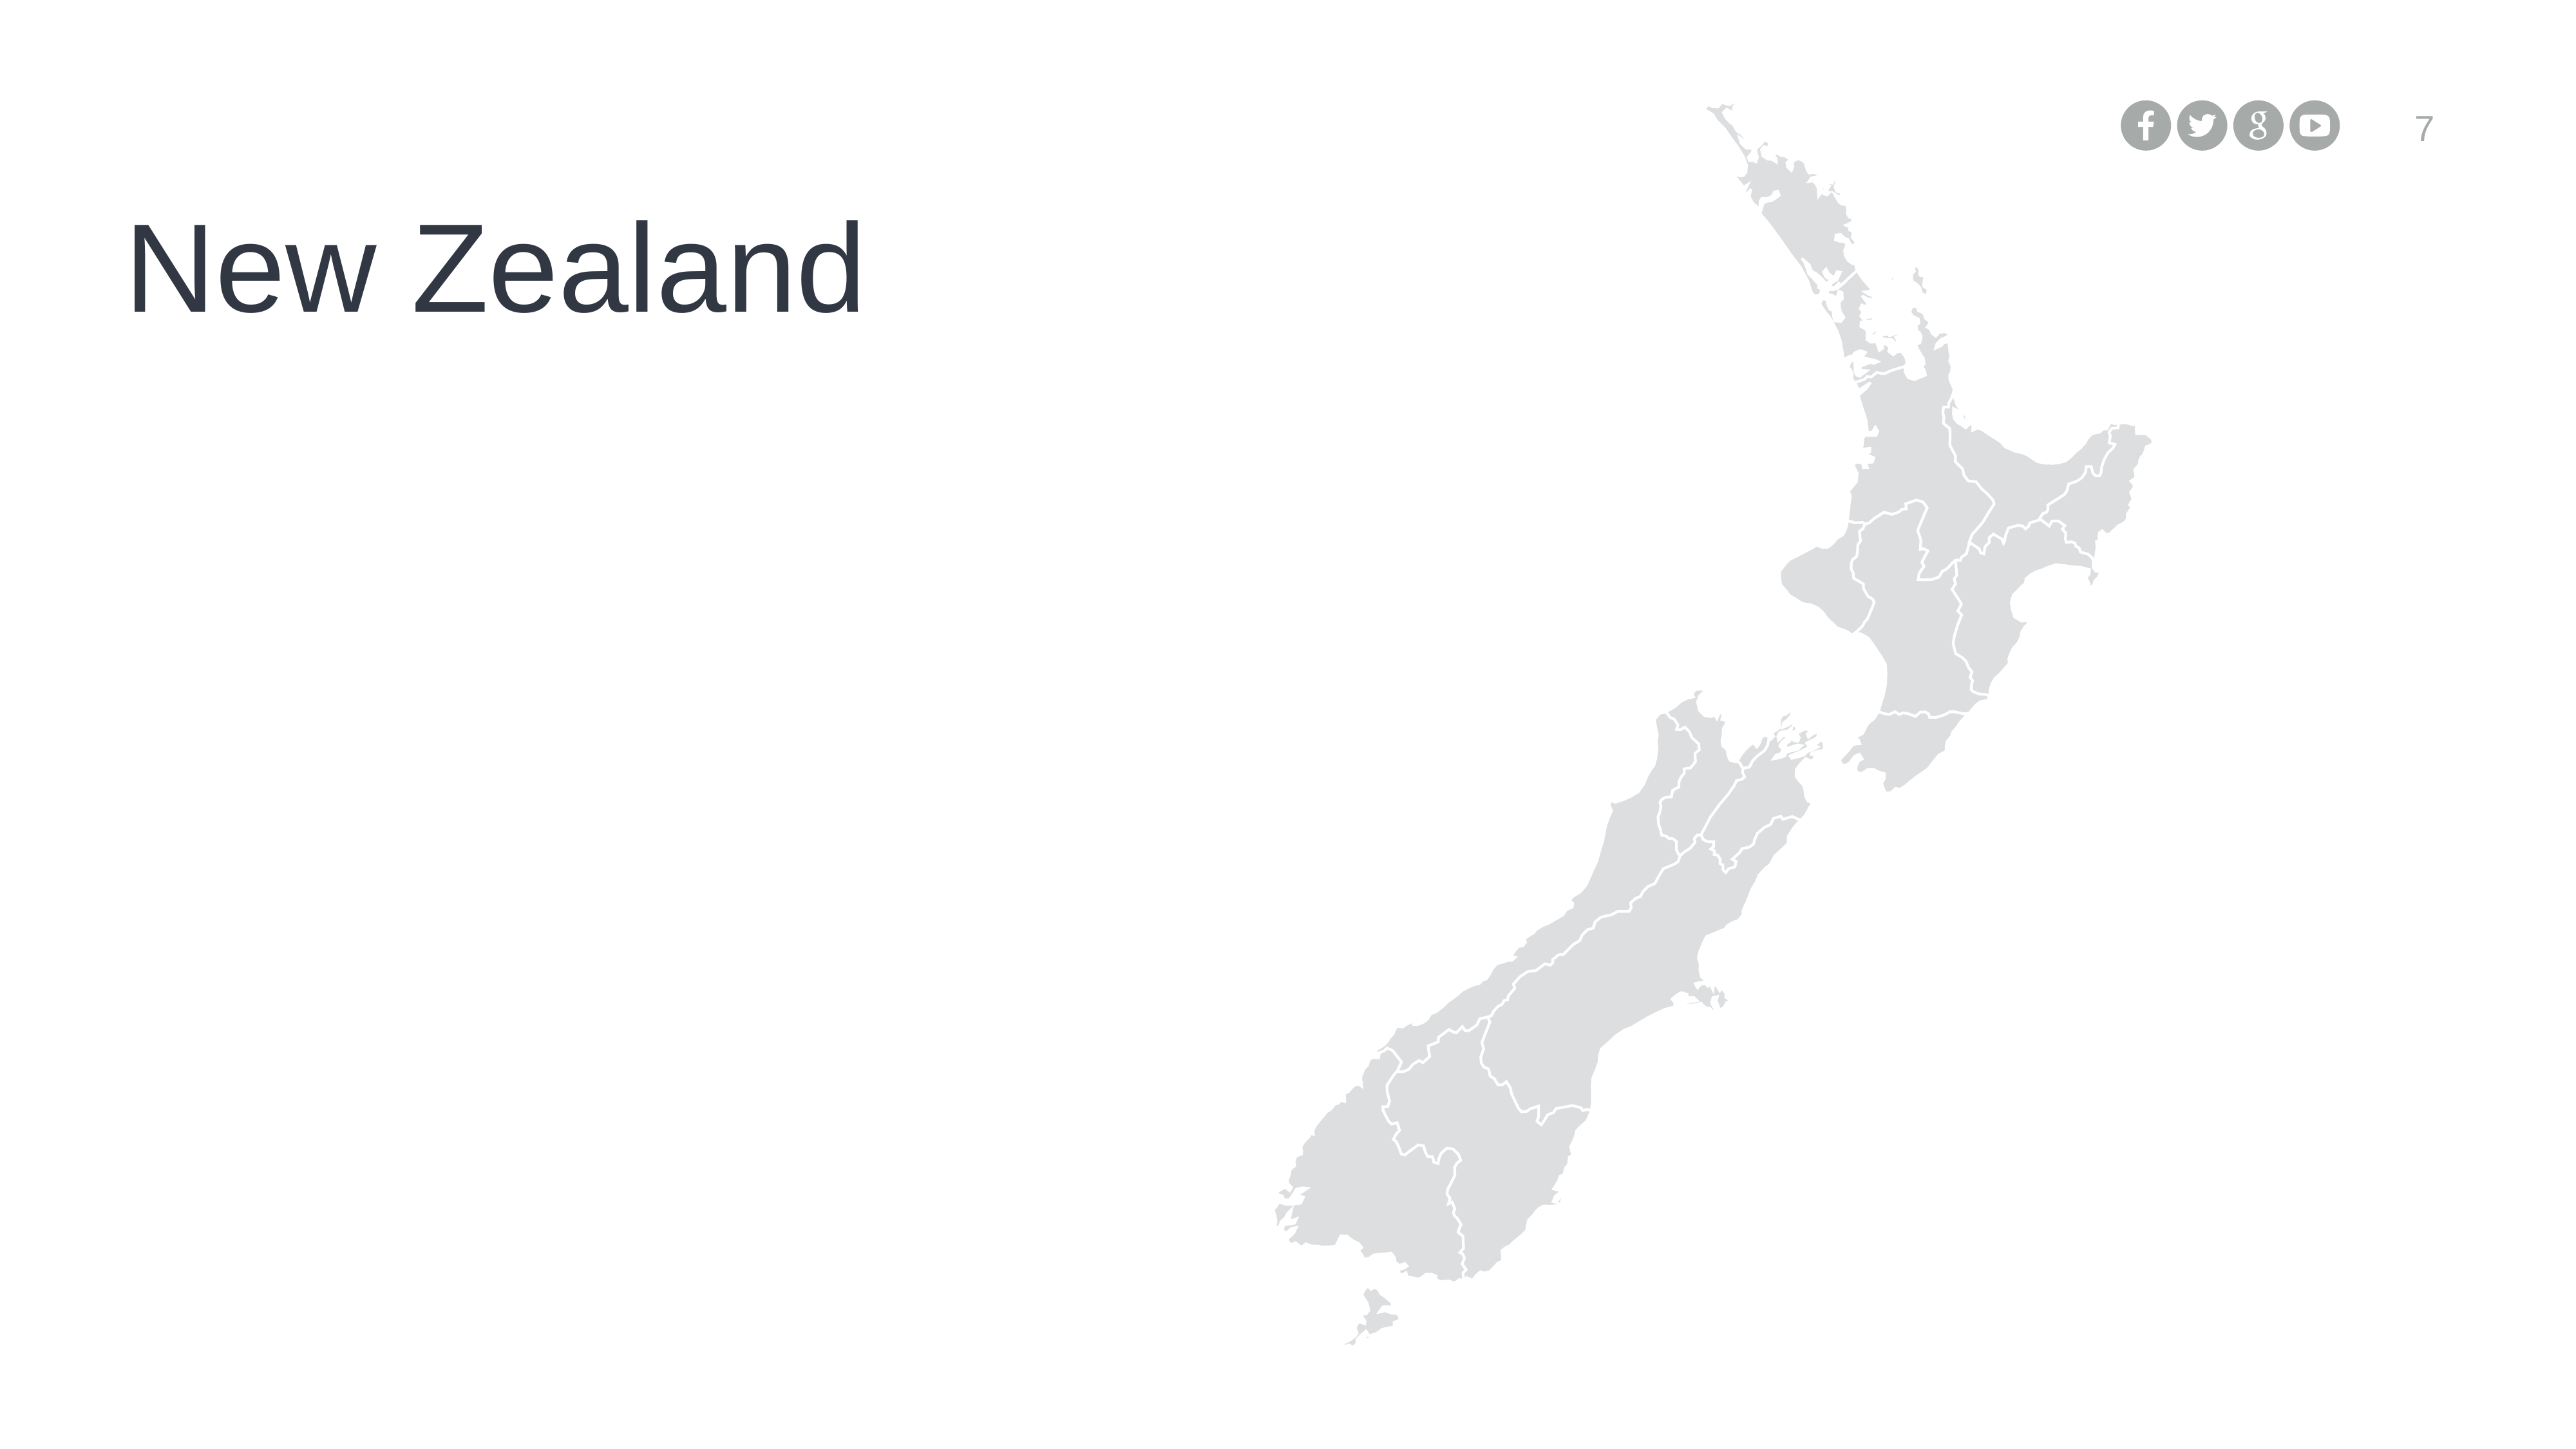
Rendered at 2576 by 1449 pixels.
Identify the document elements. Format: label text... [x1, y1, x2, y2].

slide_number 7 [2407, 97, 2445, 156]
title New Zealand [117, 178, 1268, 415]
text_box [1273, 101, 2154, 1348]
